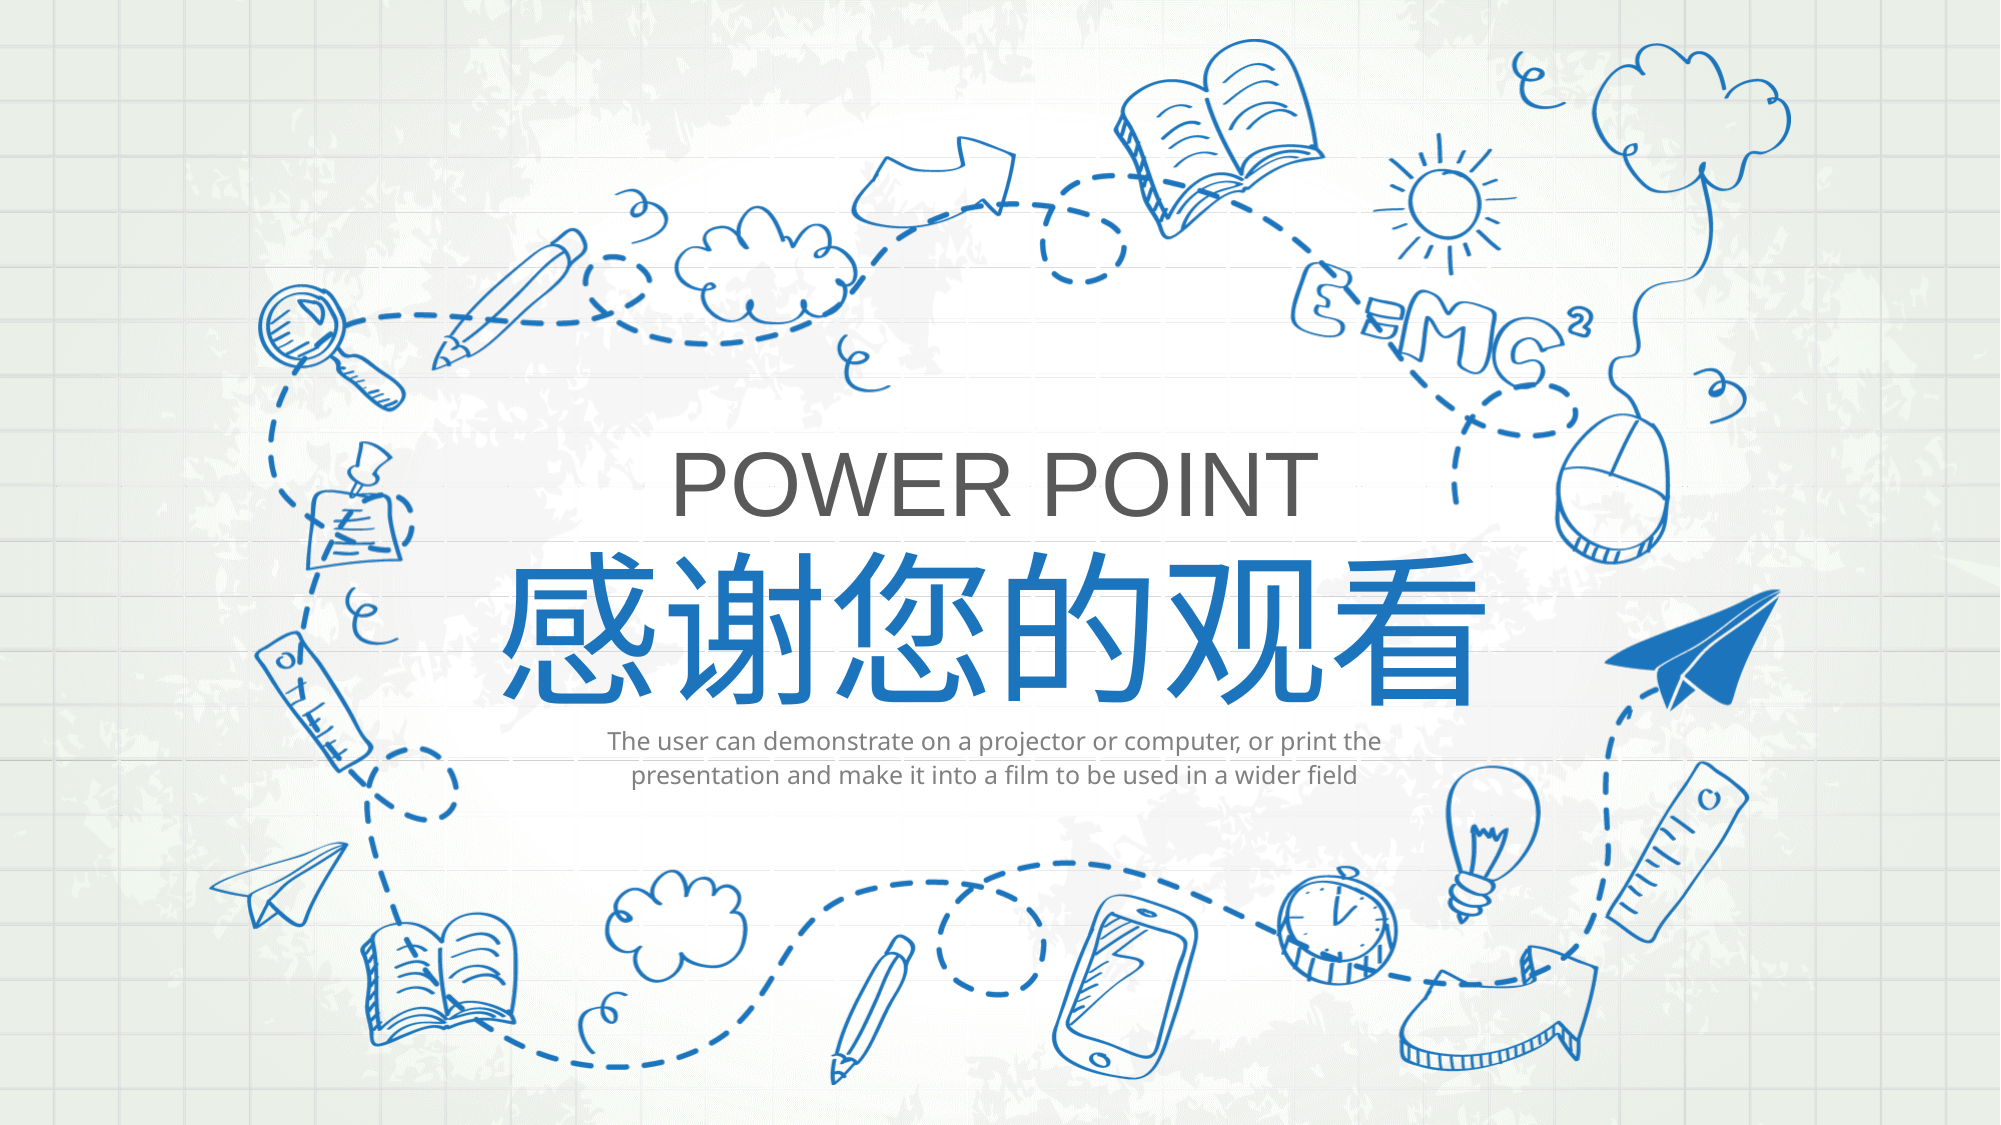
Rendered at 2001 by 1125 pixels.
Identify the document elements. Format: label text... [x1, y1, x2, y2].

text_box 感谢您的观看 [480, 518, 1511, 734]
picture [0, 0, 2000, 1125]
text_box POWER POINT [654, 417, 1337, 543]
text_box The user can demonstrate on a projector or computer, or print the presentation and make it into a film to be used in a wider field [540, 714, 1450, 798]
